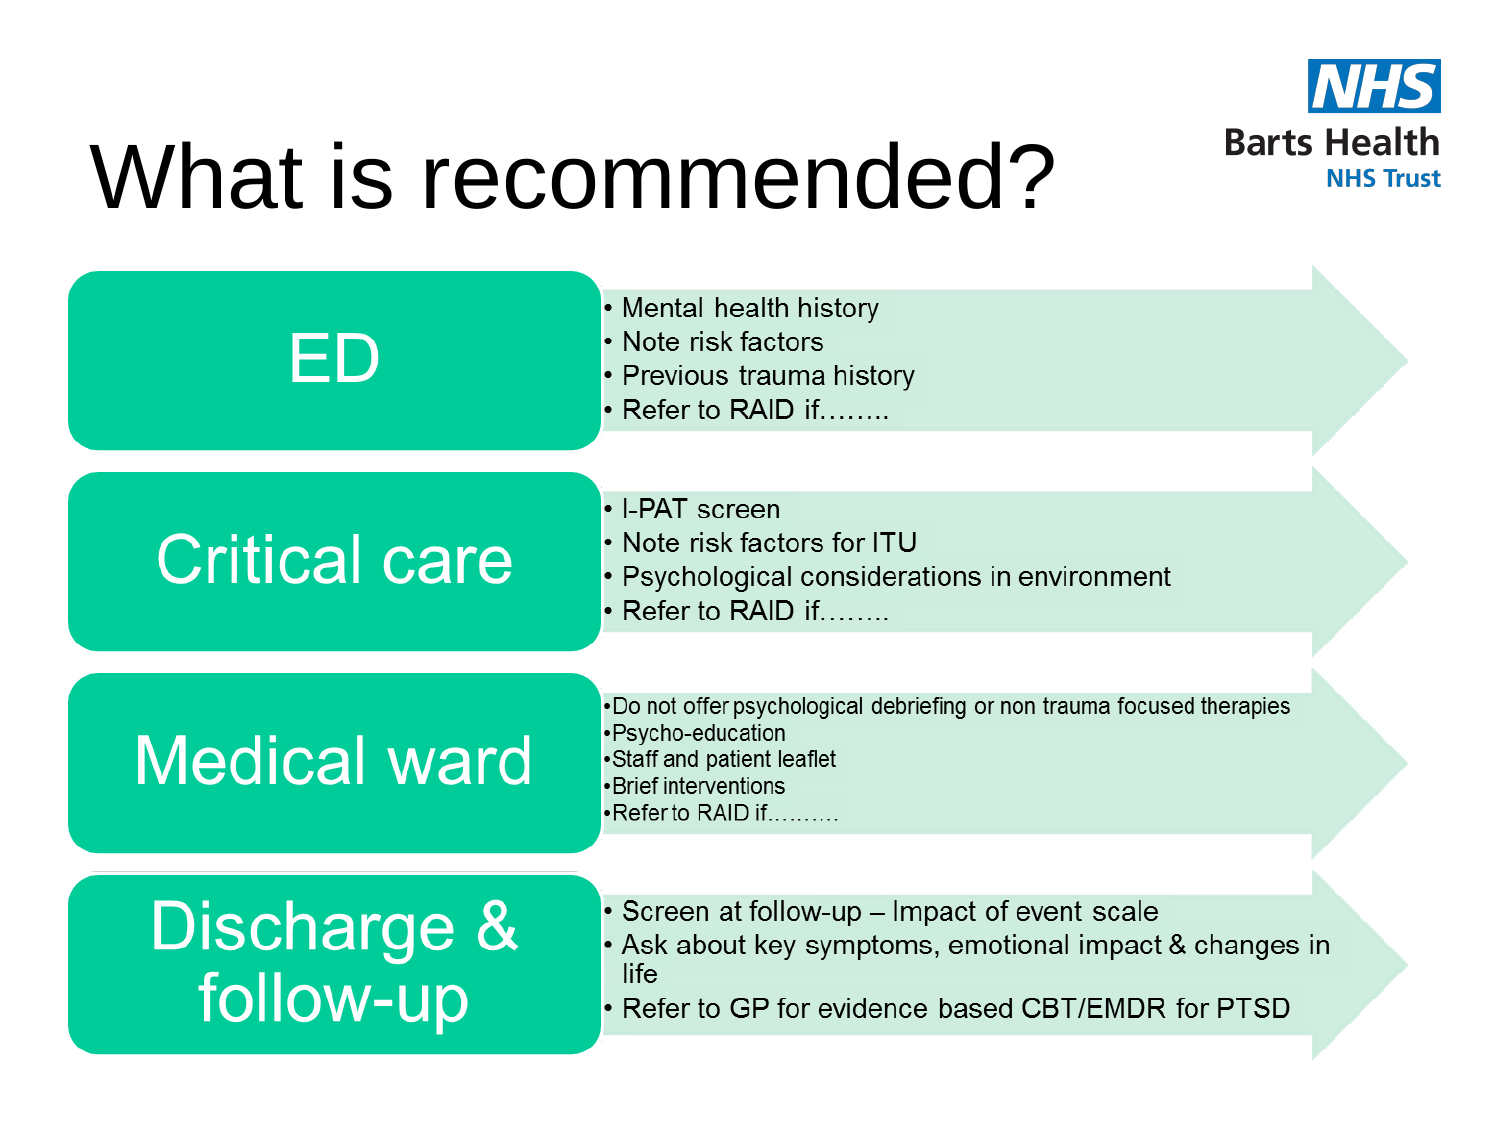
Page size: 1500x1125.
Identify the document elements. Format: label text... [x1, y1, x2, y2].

text_box What is recommended? [75, 79, 1210, 262]
picture [63, 264, 1408, 1074]
picture [1226, 59, 1441, 187]
